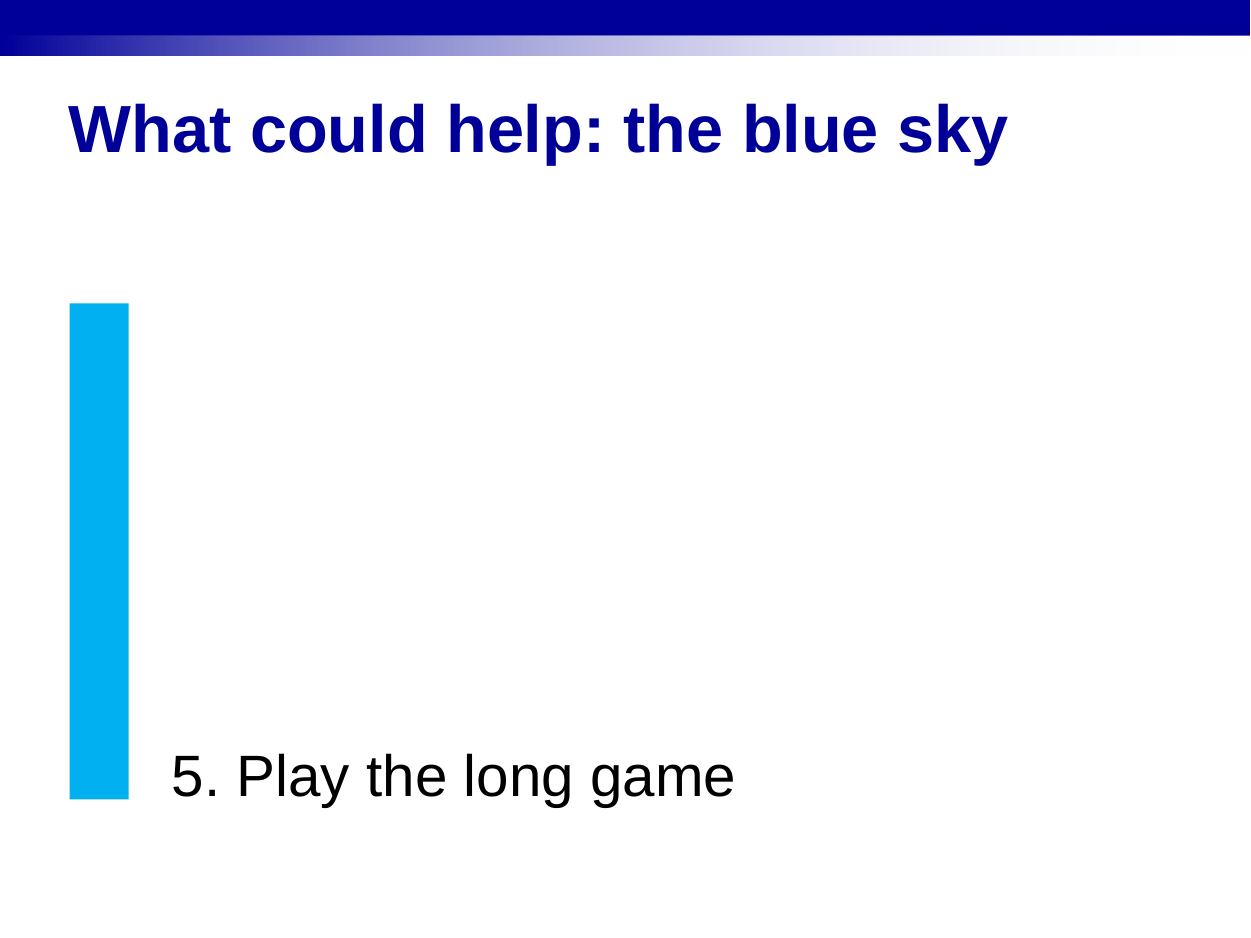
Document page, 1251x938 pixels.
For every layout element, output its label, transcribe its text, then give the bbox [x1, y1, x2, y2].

text_box [68, 301, 131, 802]
title What could help: the blue sky [54, 78, 1188, 148]
list 5. Play the long game [157, 185, 1192, 814]
